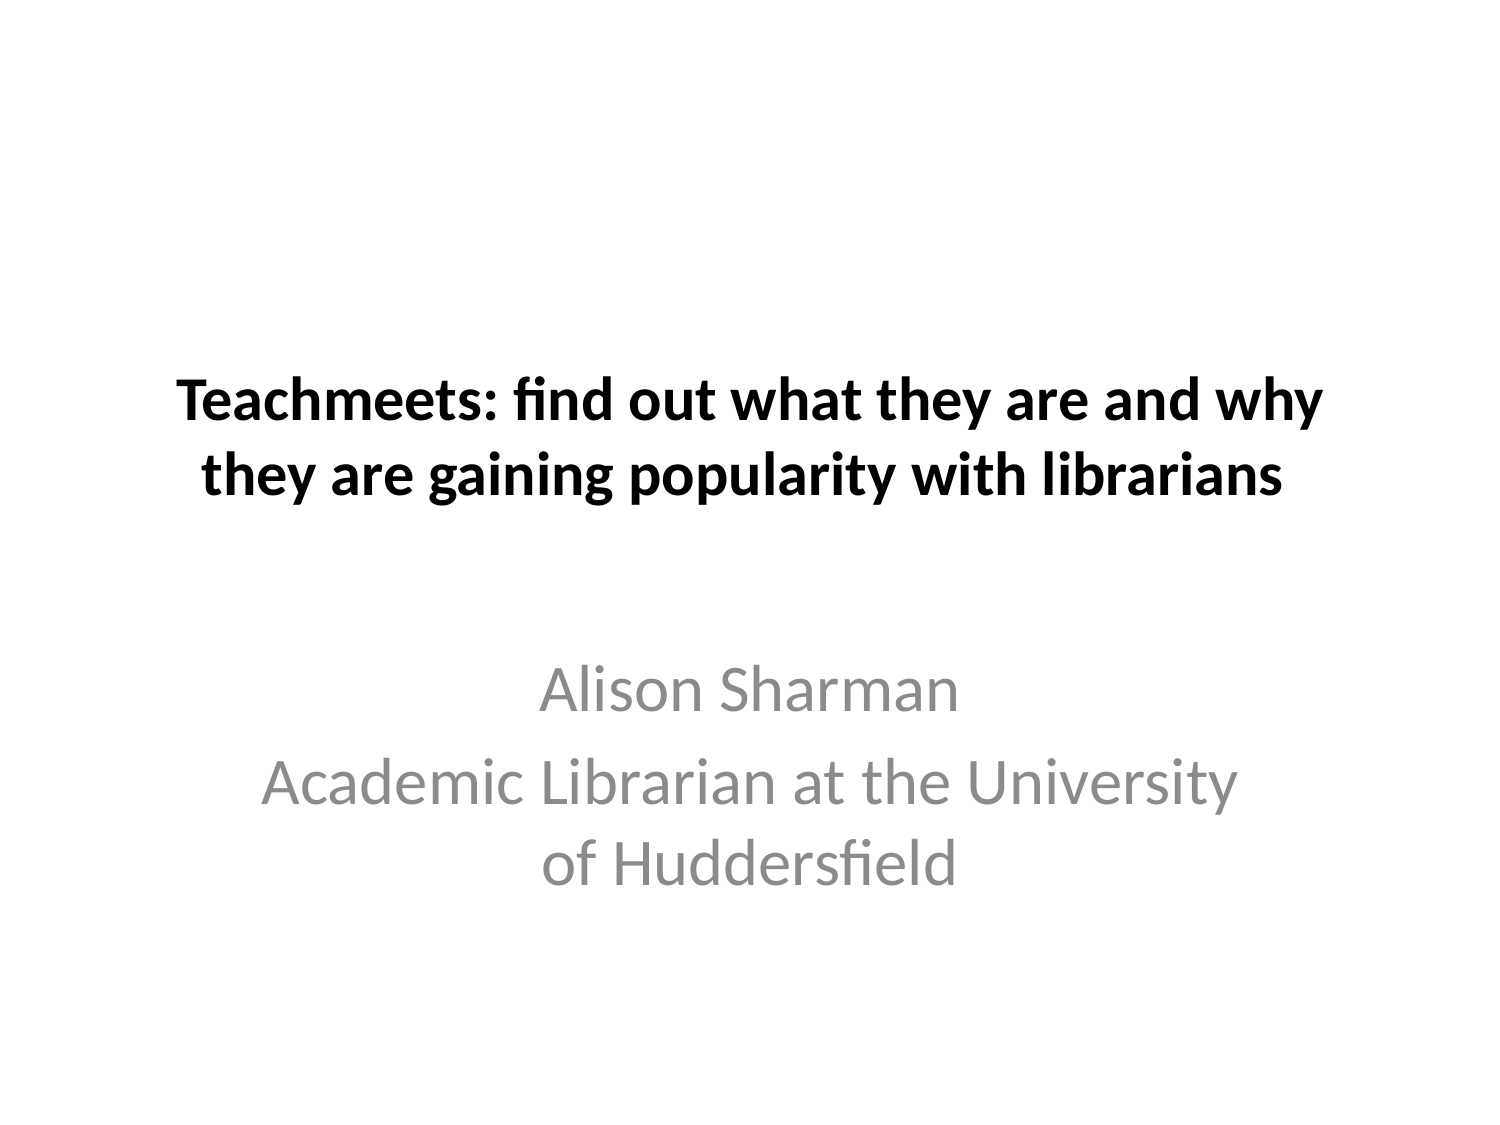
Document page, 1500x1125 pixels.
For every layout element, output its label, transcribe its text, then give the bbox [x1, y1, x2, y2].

title Teachmeets: find out what they are and why they are gaining popularity with librarians [112, 349, 1388, 591]
subtitle Alison Sharman Academic Librarian at the University of Huddersfield [225, 637, 1275, 925]
